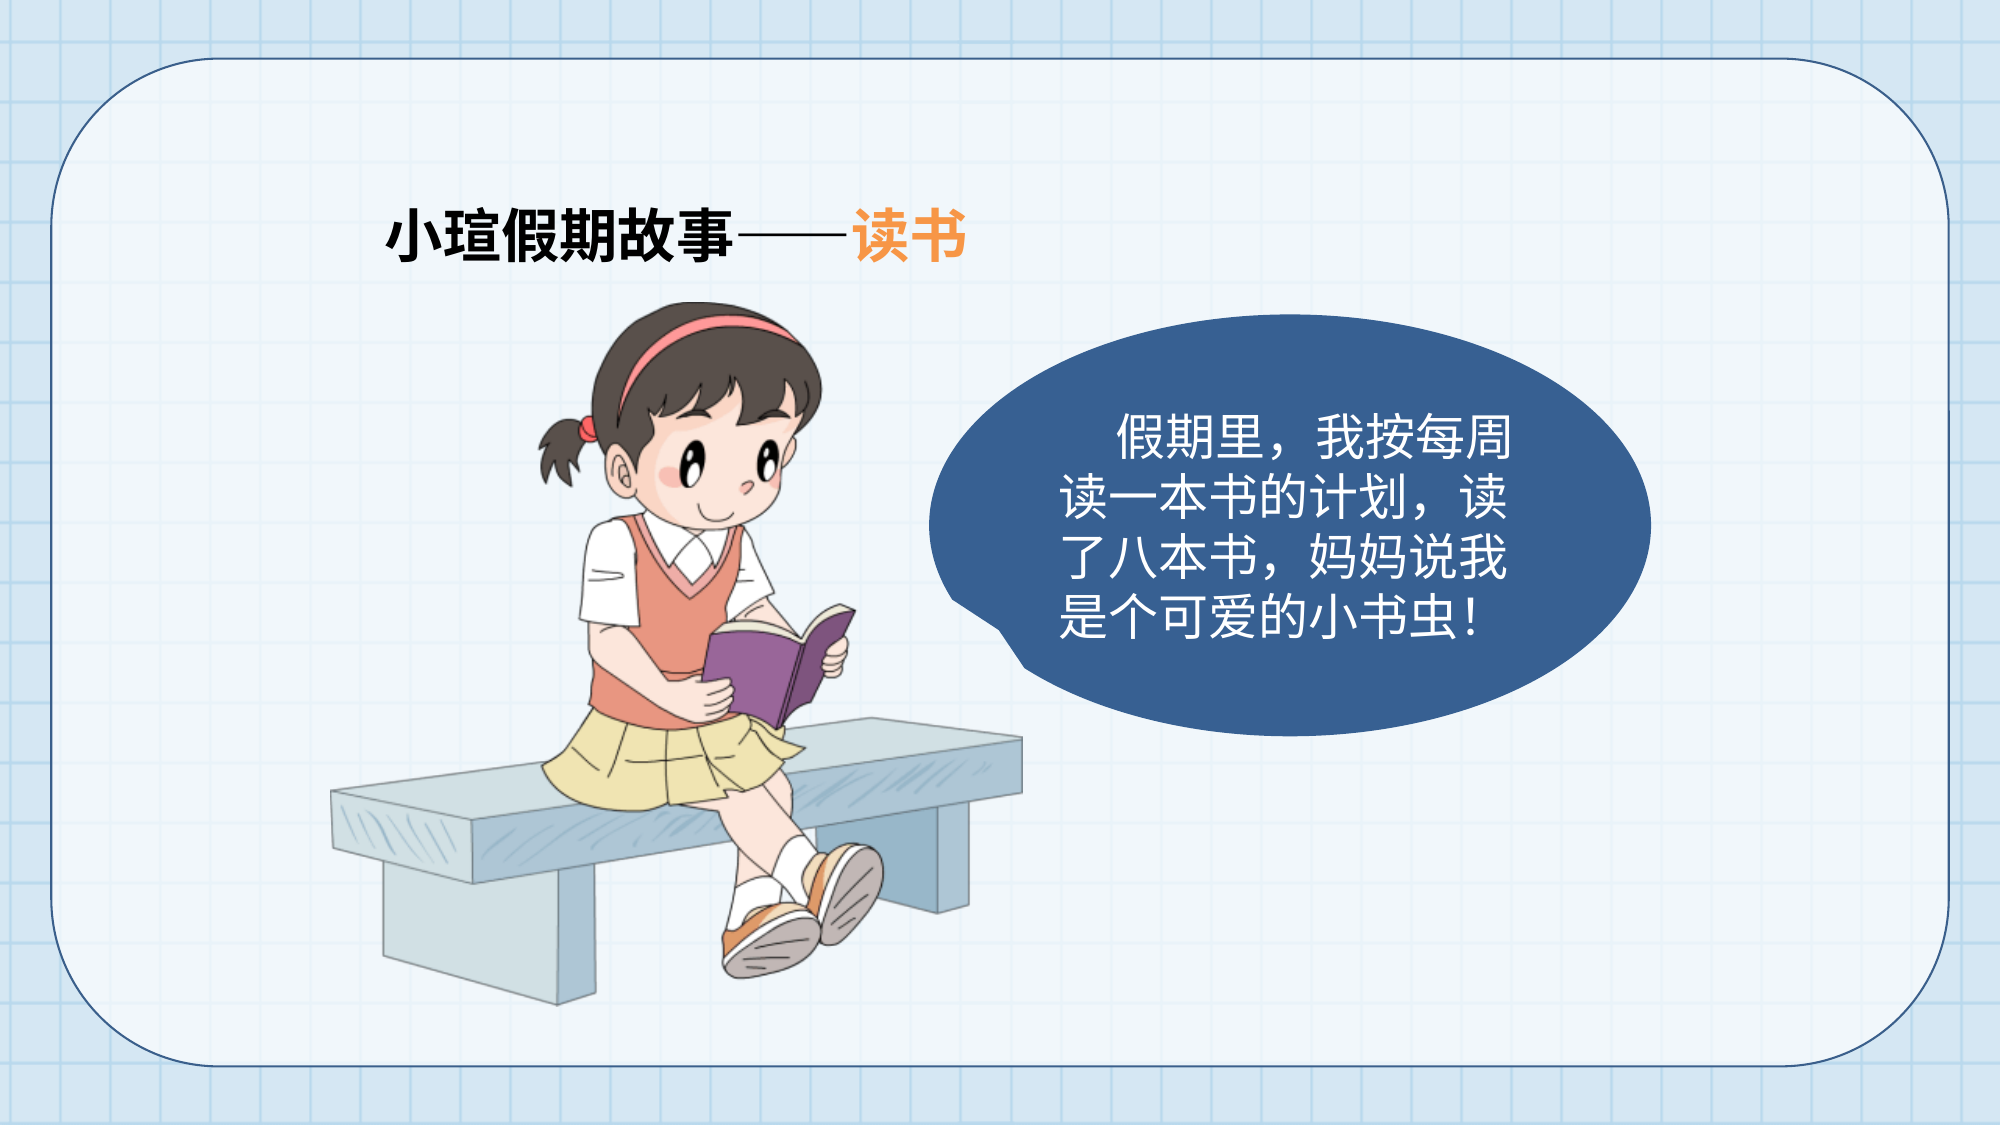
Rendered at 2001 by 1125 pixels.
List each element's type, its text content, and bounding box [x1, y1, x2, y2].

picture [0, 0, 2000, 1125]
text_box 假期里，我按每周读一本书的计划，读了八本书，妈妈说我是个可爱的小书虫！ [1023, 314, 1652, 737]
text_box 小瑄假期故事——读书 [370, 192, 983, 277]
